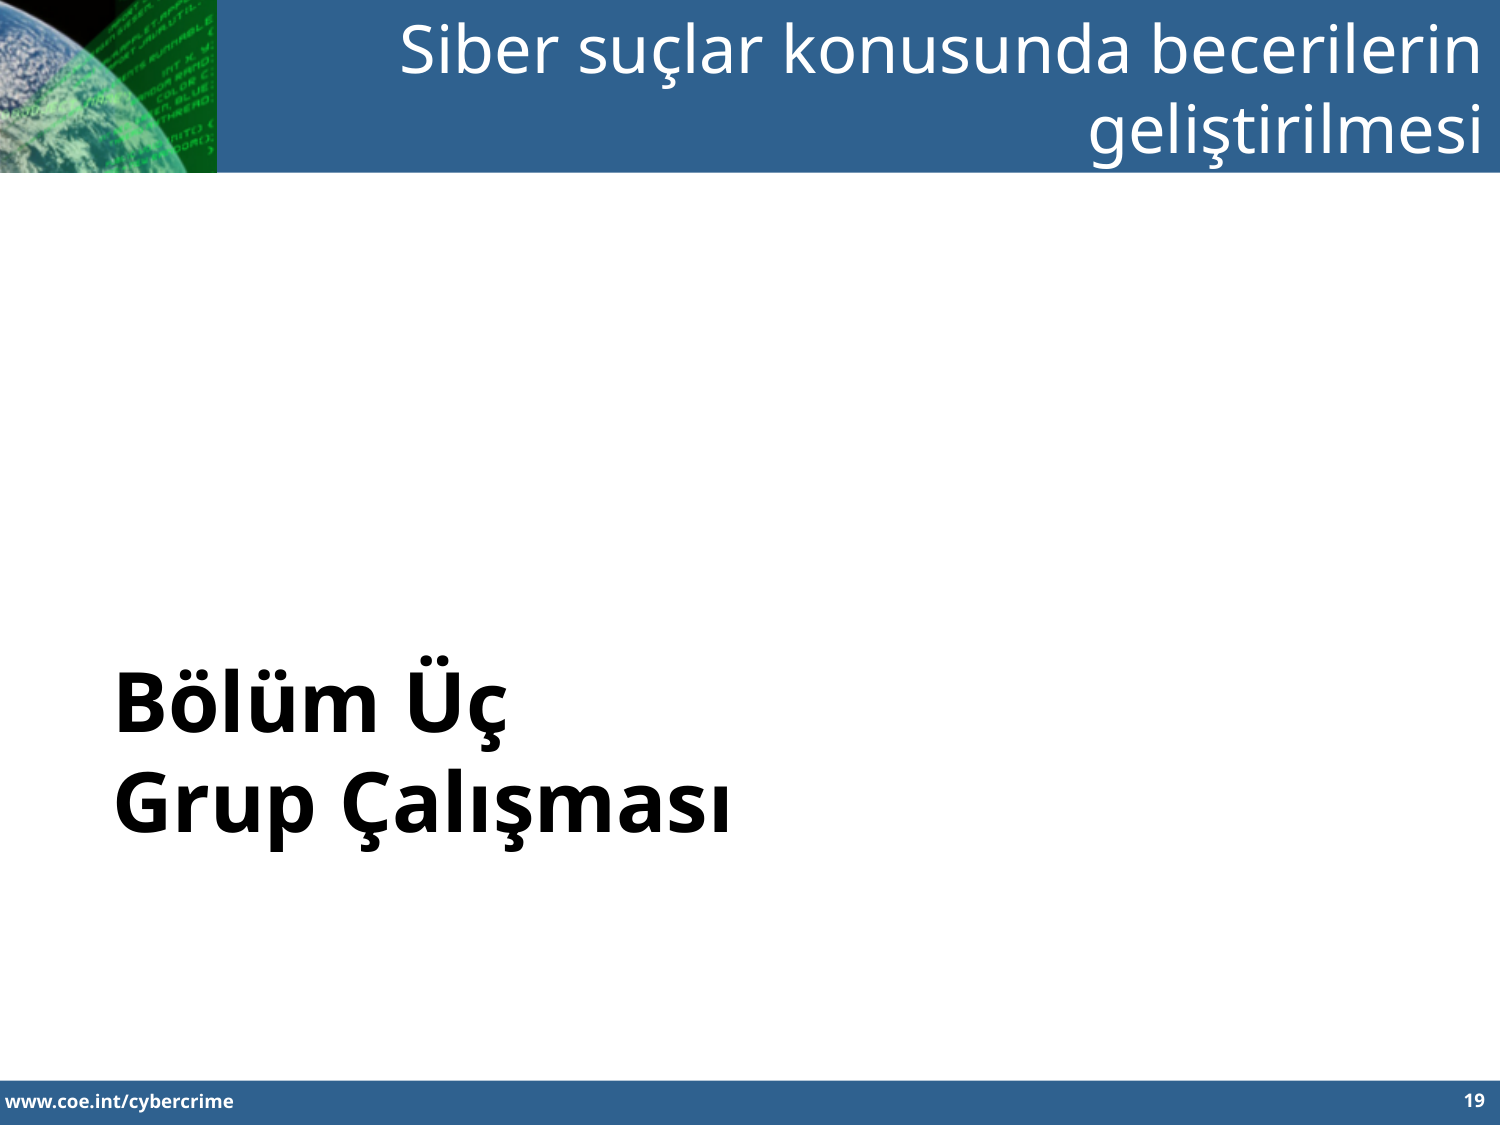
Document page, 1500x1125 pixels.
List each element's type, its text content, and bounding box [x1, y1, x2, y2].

text_box Bölüm Üç Grup Çalışması [97, 641, 848, 857]
slide_number 19 [1149, 1081, 1500, 1125]
text_box Siber suçlar konusunda becerilerin geliştirilmesi [373, 10, 1500, 163]
picture [0, 1, 217, 173]
